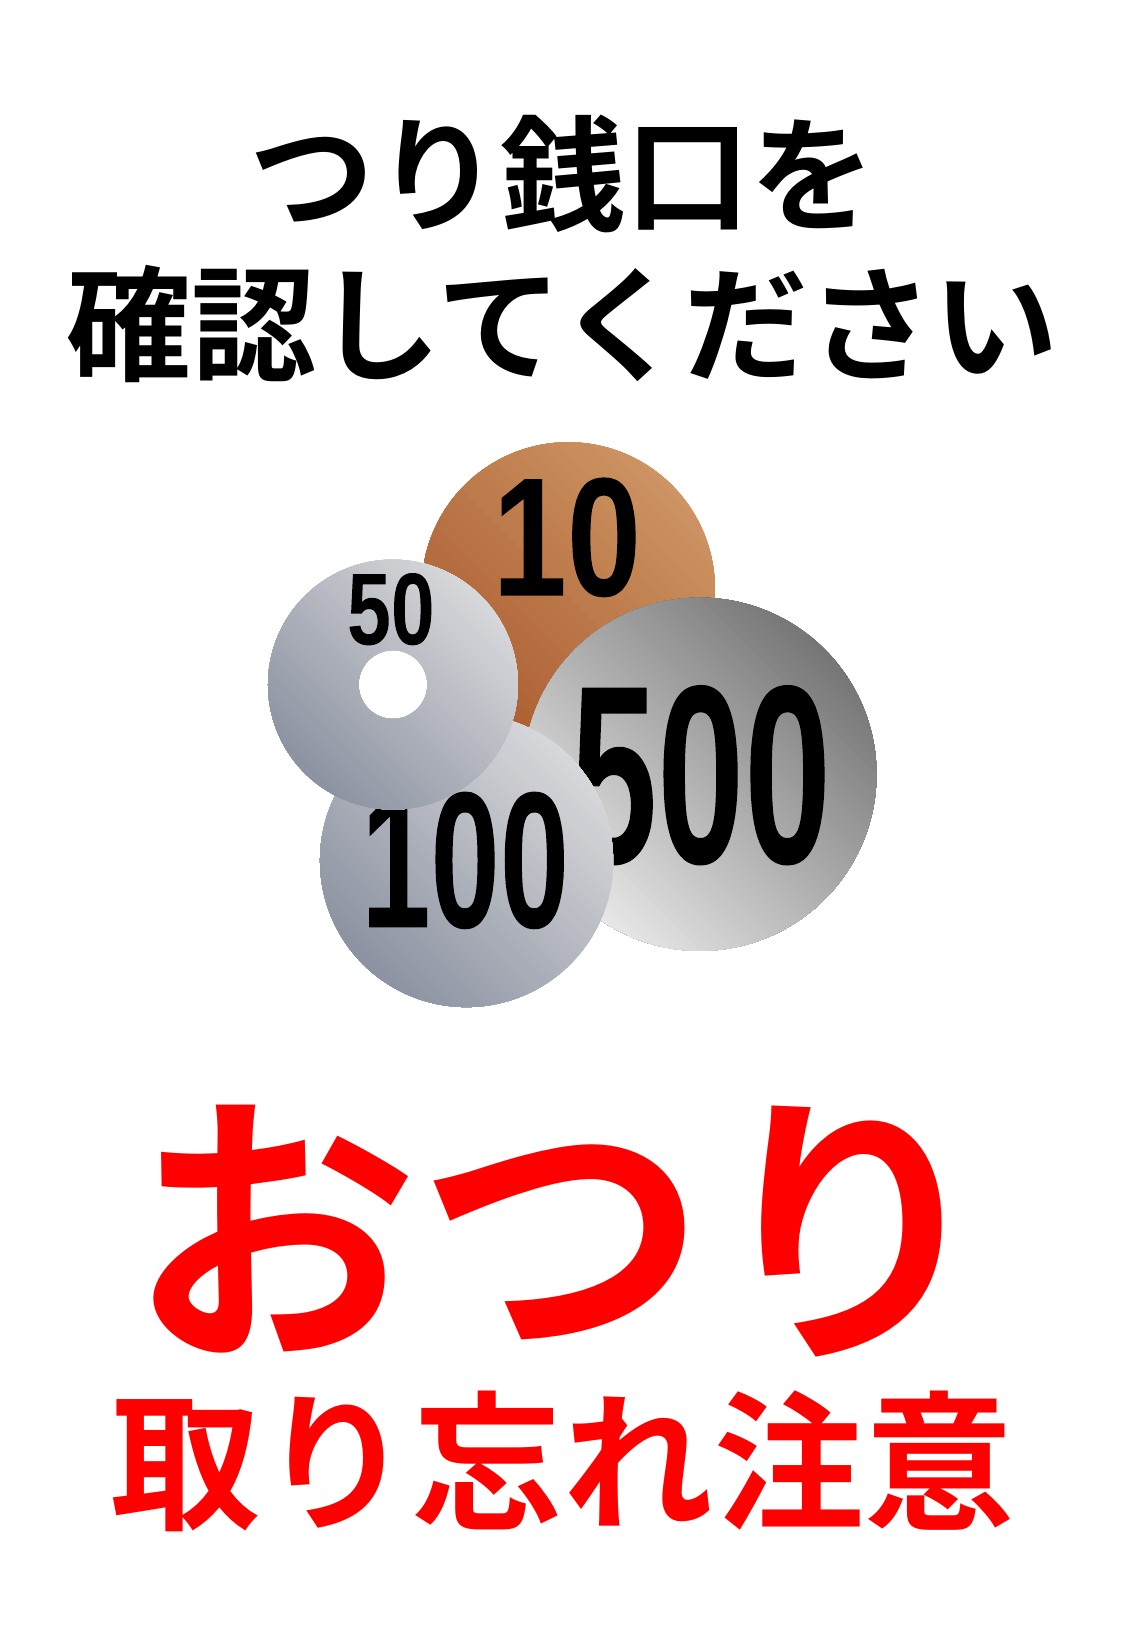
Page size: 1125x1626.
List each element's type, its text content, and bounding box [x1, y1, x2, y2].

text_box つり銭口を 確認してください [0, 88, 1125, 404]
text_box おつり [1, 1043, 1125, 1360]
text_box 取り忘れ注意 [1, 1360, 1125, 1556]
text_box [267, 441, 877, 1008]
